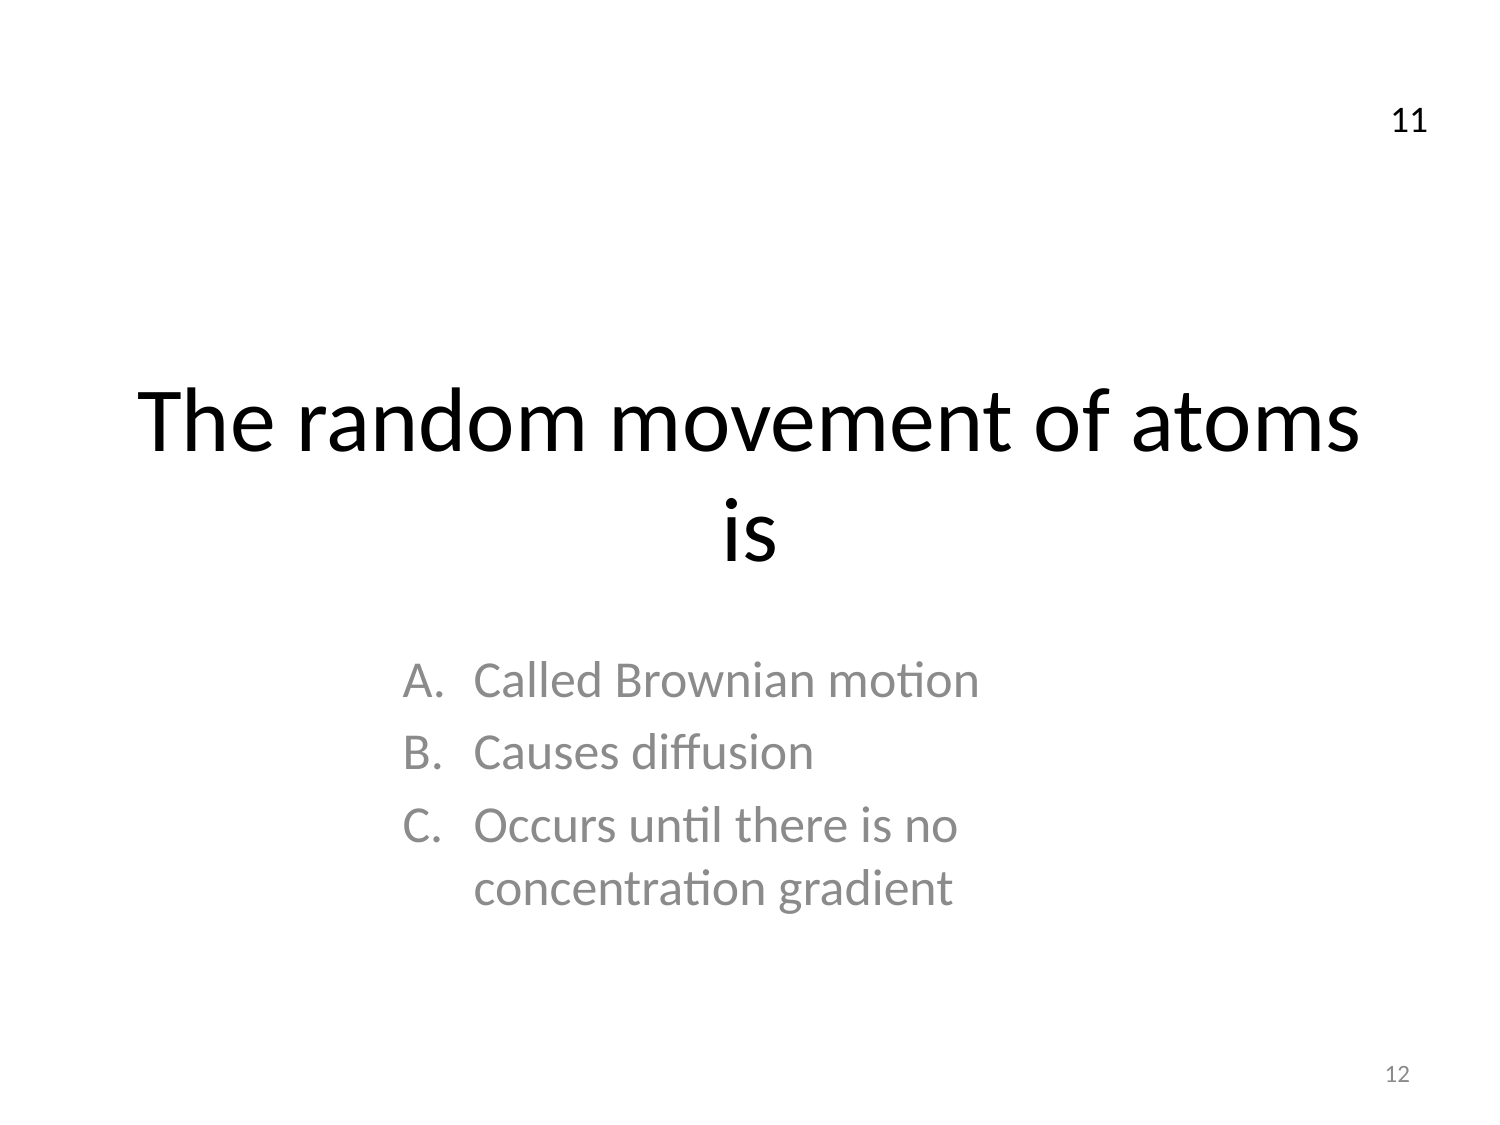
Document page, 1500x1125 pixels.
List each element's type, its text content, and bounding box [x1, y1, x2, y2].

subtitle Called Brownian motion Causes diffusion Occurs until there is no concentration gradient [387, 637, 1275, 925]
text_box 11 [1375, 87, 1444, 148]
title The random movement of atoms is [112, 349, 1388, 591]
slide_number 12 [1074, 1042, 1425, 1103]
